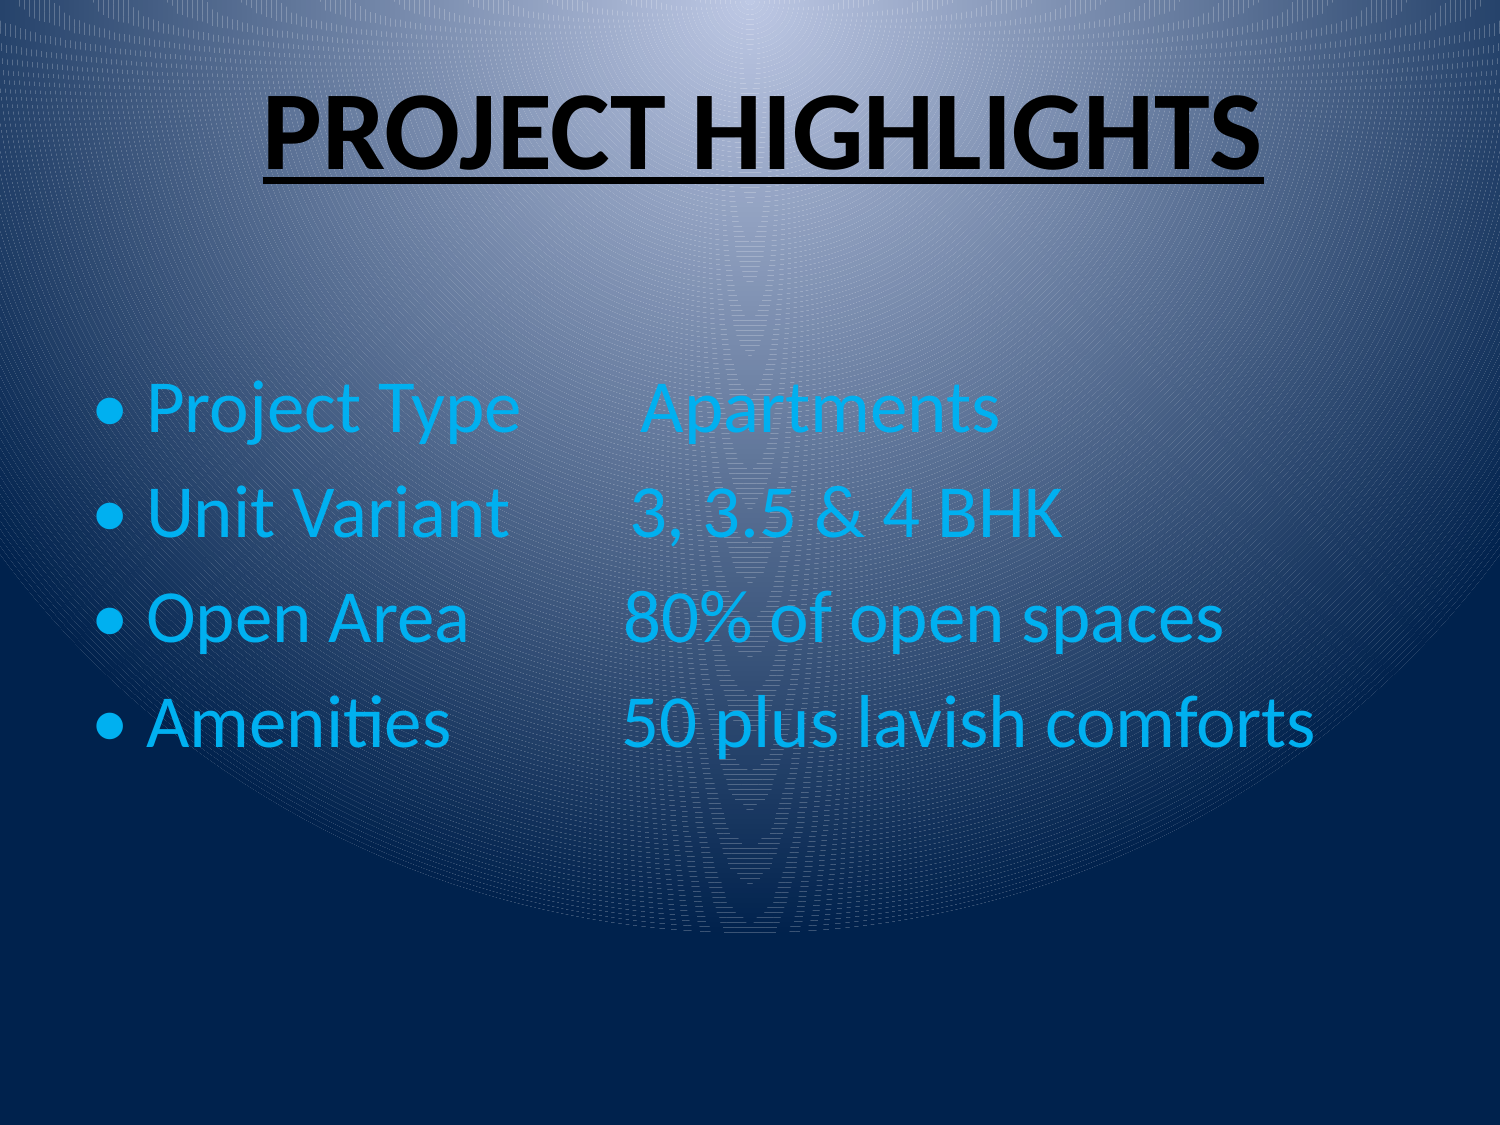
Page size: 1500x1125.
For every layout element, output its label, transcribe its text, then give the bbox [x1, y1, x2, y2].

list • Project Type Apartments • Unit Variant 3, 3.5 & 4 BHK • Open Area 80% of open spaces • Amenities 50 plus lavish comforts [76, 349, 1427, 1093]
title PROJECT HIGHLIGHTS [88, 30, 1439, 219]
